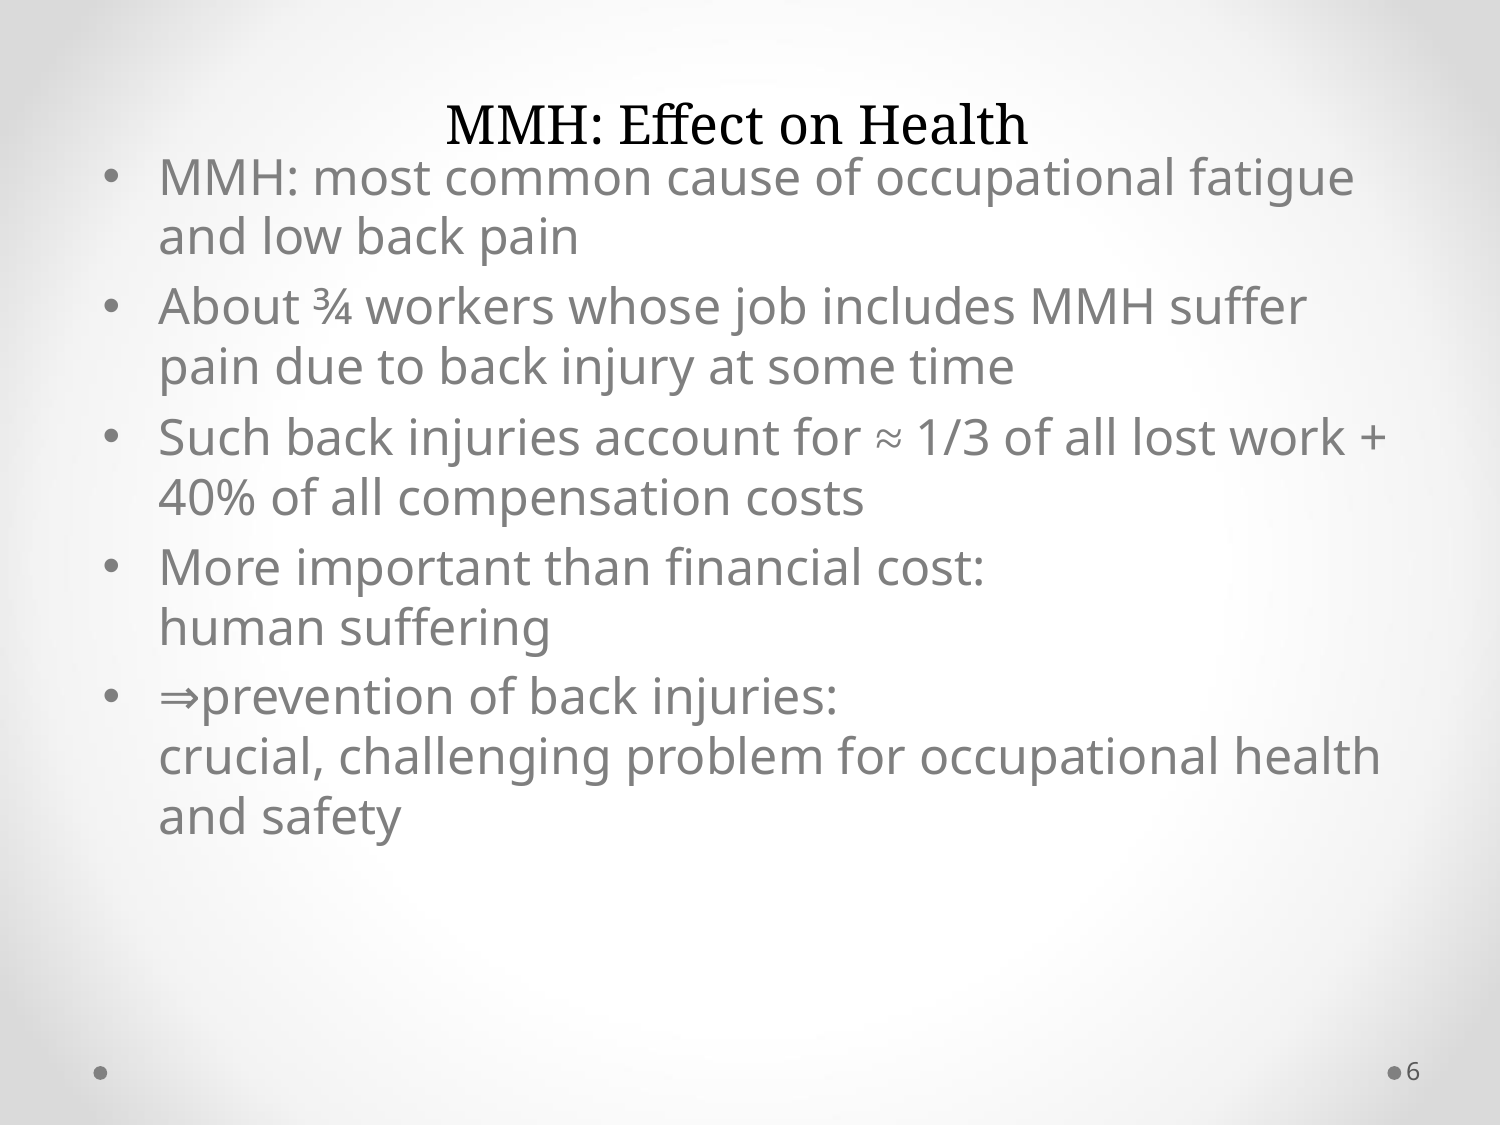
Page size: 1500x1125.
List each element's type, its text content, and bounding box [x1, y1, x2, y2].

picture [0, 0, 1500, 1125]
list MMH: most common cause of occupational fatigue and low back pain About ¾ workers whose job includes MMH suffer pain due to back injury at some time Such back injuries account for ≈ 1/3 of all lost work + 40% of all compensation costs More important than financial cost: human suffering ⇒prevention of back injuries: crucial, challenging problem for occupational health and safety [87, 137, 1438, 1113]
slide_number 6 [1401, 1042, 1494, 1103]
title MMH: Effect on Health [62, 62, 1413, 163]
